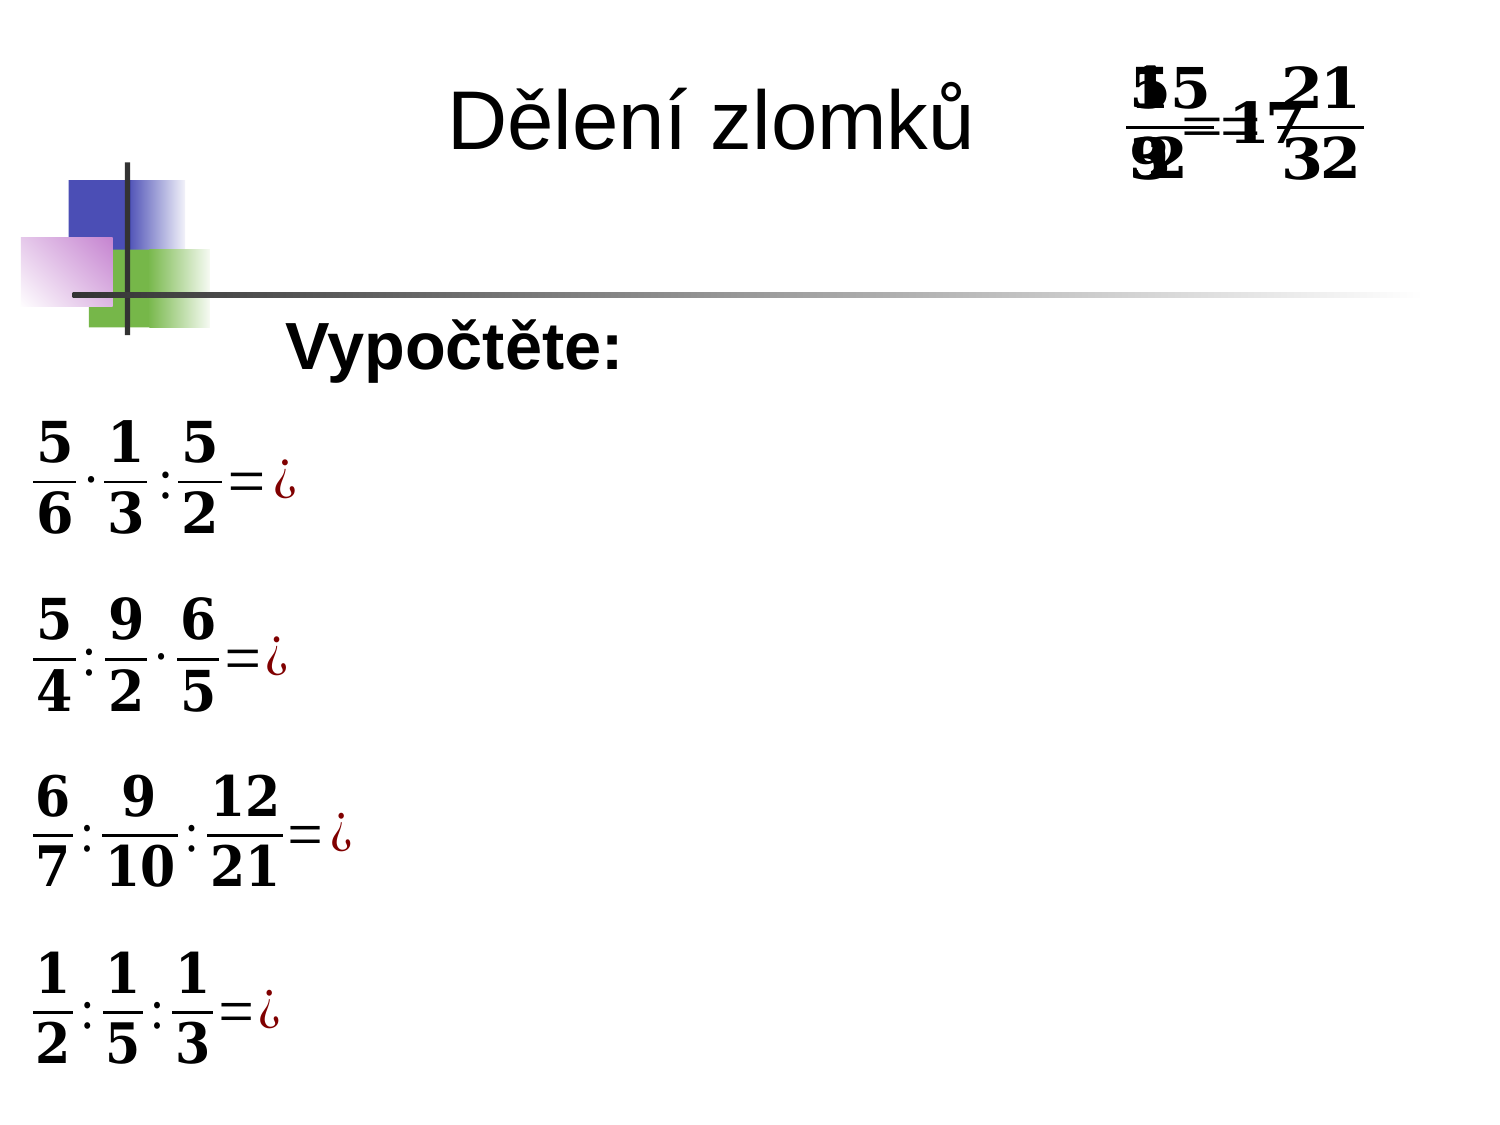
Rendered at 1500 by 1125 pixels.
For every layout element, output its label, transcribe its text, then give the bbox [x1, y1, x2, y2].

text_box Dělení zlomků [362, 58, 1059, 174]
text_box Vypočtěte: [135, 295, 774, 390]
